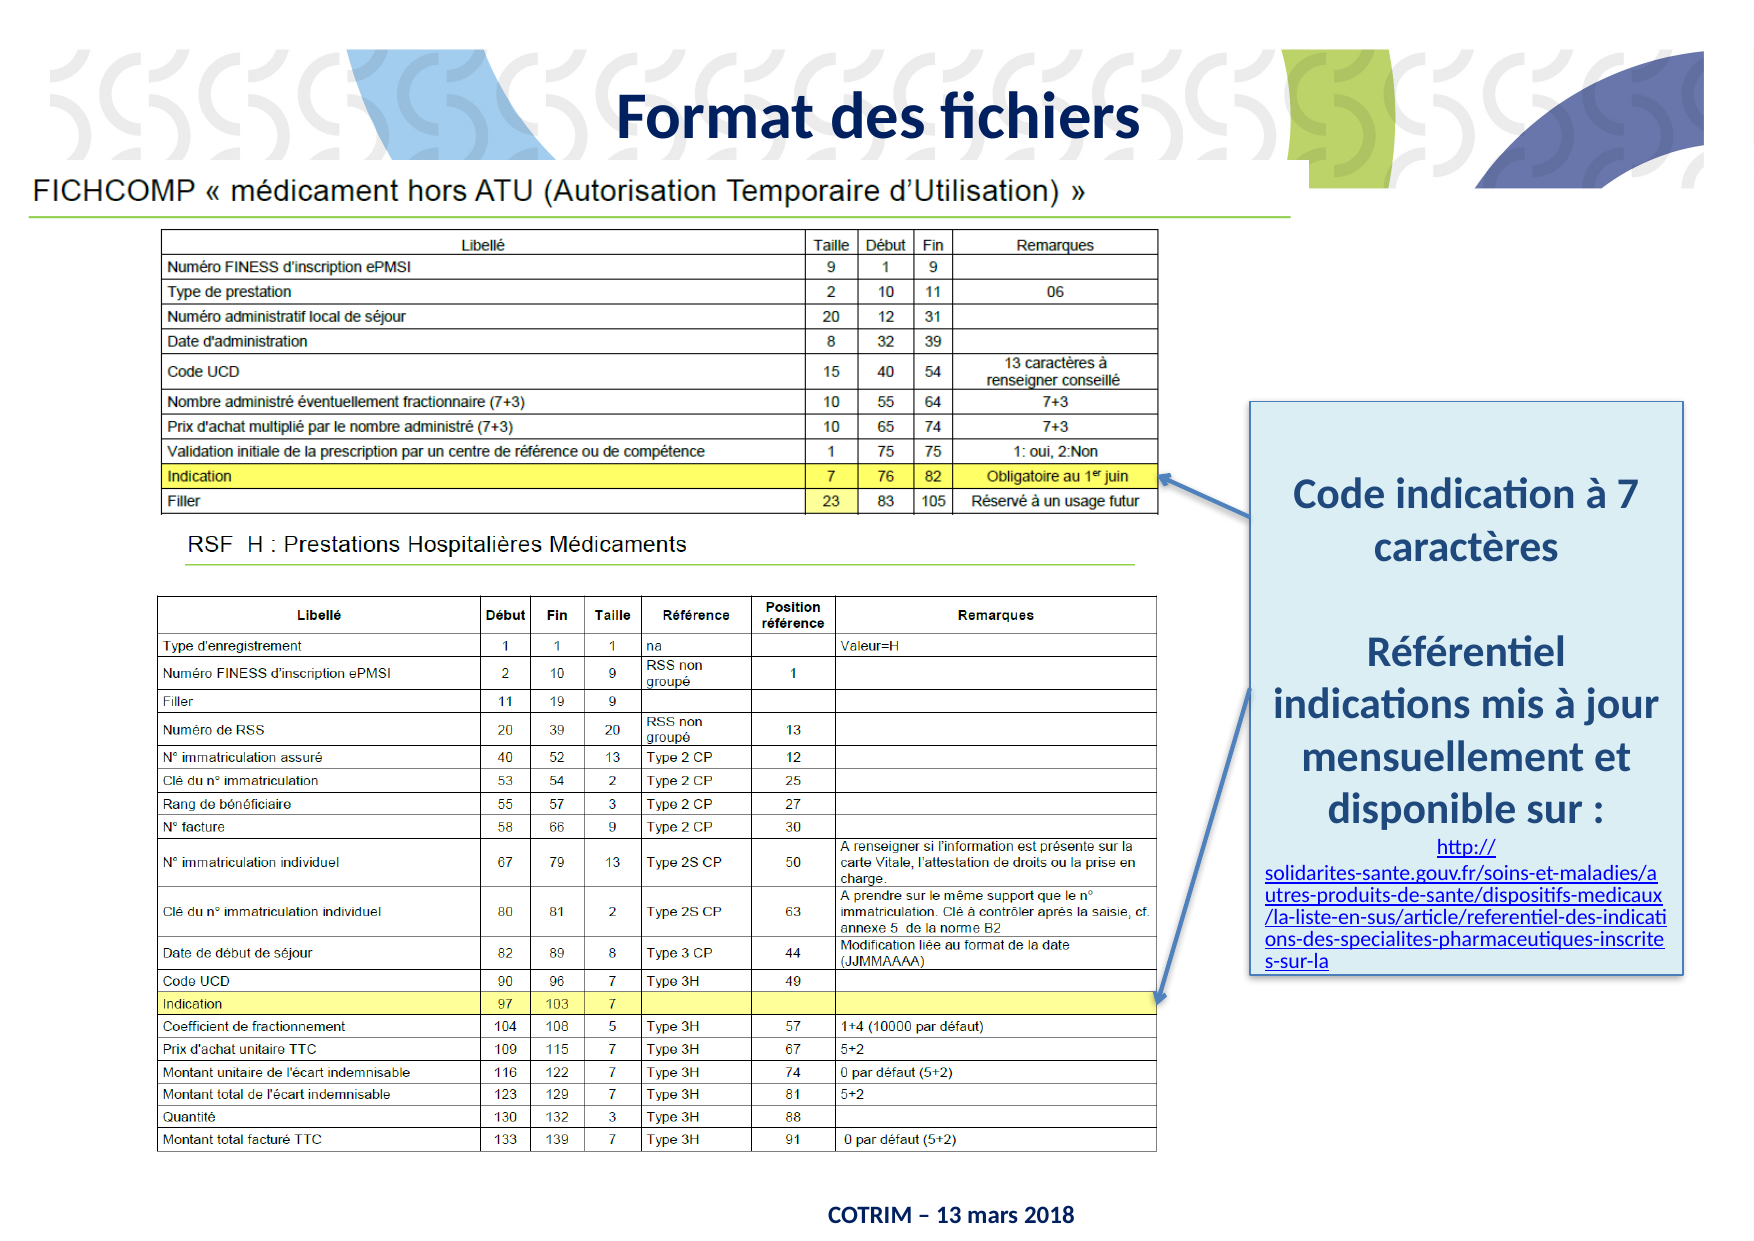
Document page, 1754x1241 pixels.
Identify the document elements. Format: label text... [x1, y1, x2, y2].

text_box Code indication à 7 caractères Référentiel indications mis à jour mensuellement et disponible sur : http://solidarites-sante.gouv.fr/soins-et-maladies/autres-produits-de-sante/dispositifs-medicaux/la-liste-en-sus/article/referentiel-des-indications-des-specialites-pharmaceutiques-inscrites-sur-la [1249, 401, 1684, 976]
picture [0, 0, 1754, 1240]
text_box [1156, 474, 1251, 518]
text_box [1156, 688, 1251, 1006]
text_box Format des fichiers [115, 64, 1643, 160]
